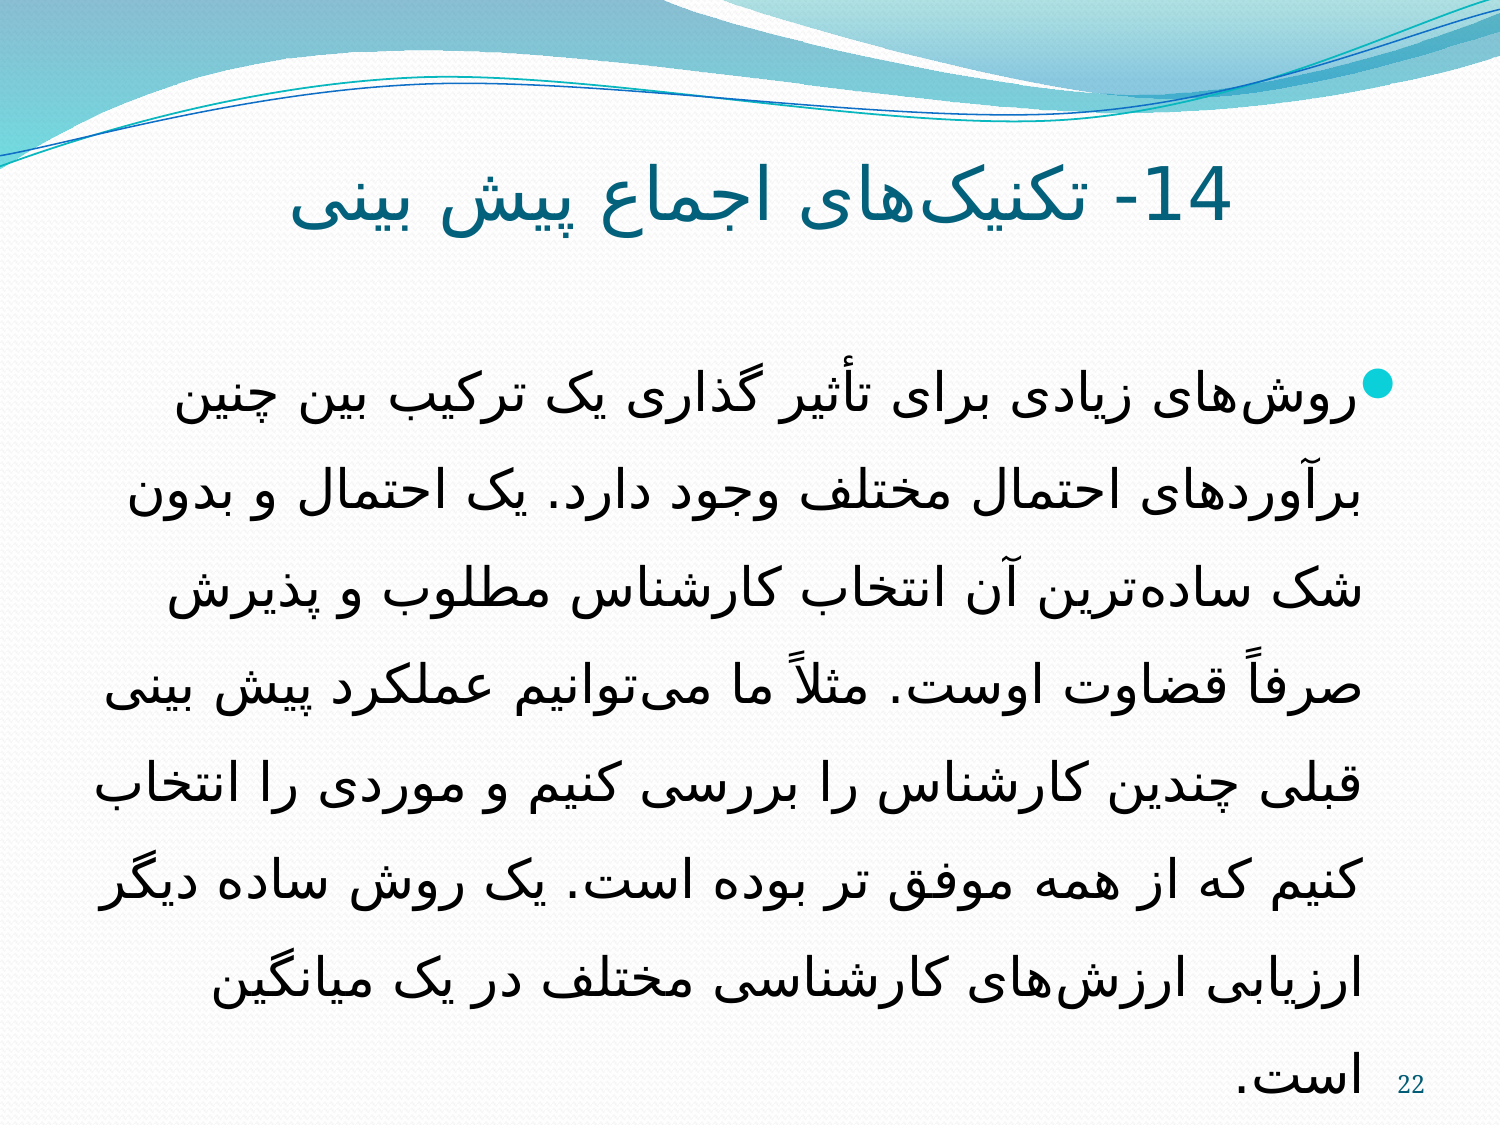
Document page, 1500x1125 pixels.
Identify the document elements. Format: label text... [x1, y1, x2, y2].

list روش‌های زیادی برای تأثیر گذاری یک ترکیب بین چنین برآوردهای احتمال مختلف وجود دارد. یک احتمال و بدون شک ساده‌ترین آن انتخاب کارشناس مطلوب و پذیرش صرفاً قضاوت اوست. مثلاً ما می‌توانیم عملکرد پیش بینی قبلی چندین کارشناس را بررسی کنیم و موردی را انتخاب کنیم که از همه موفق تر بوده است. یک روش ساده دیگر ارزیابی ارزش‌های کارشناسی مختلف در یک میانگین است. [75, 317, 1425, 1038]
title 14- تکنیک‌های اجماع پیش بینی [75, 137, 1425, 317]
slide_number 22 [1299, 1042, 1425, 1103]
